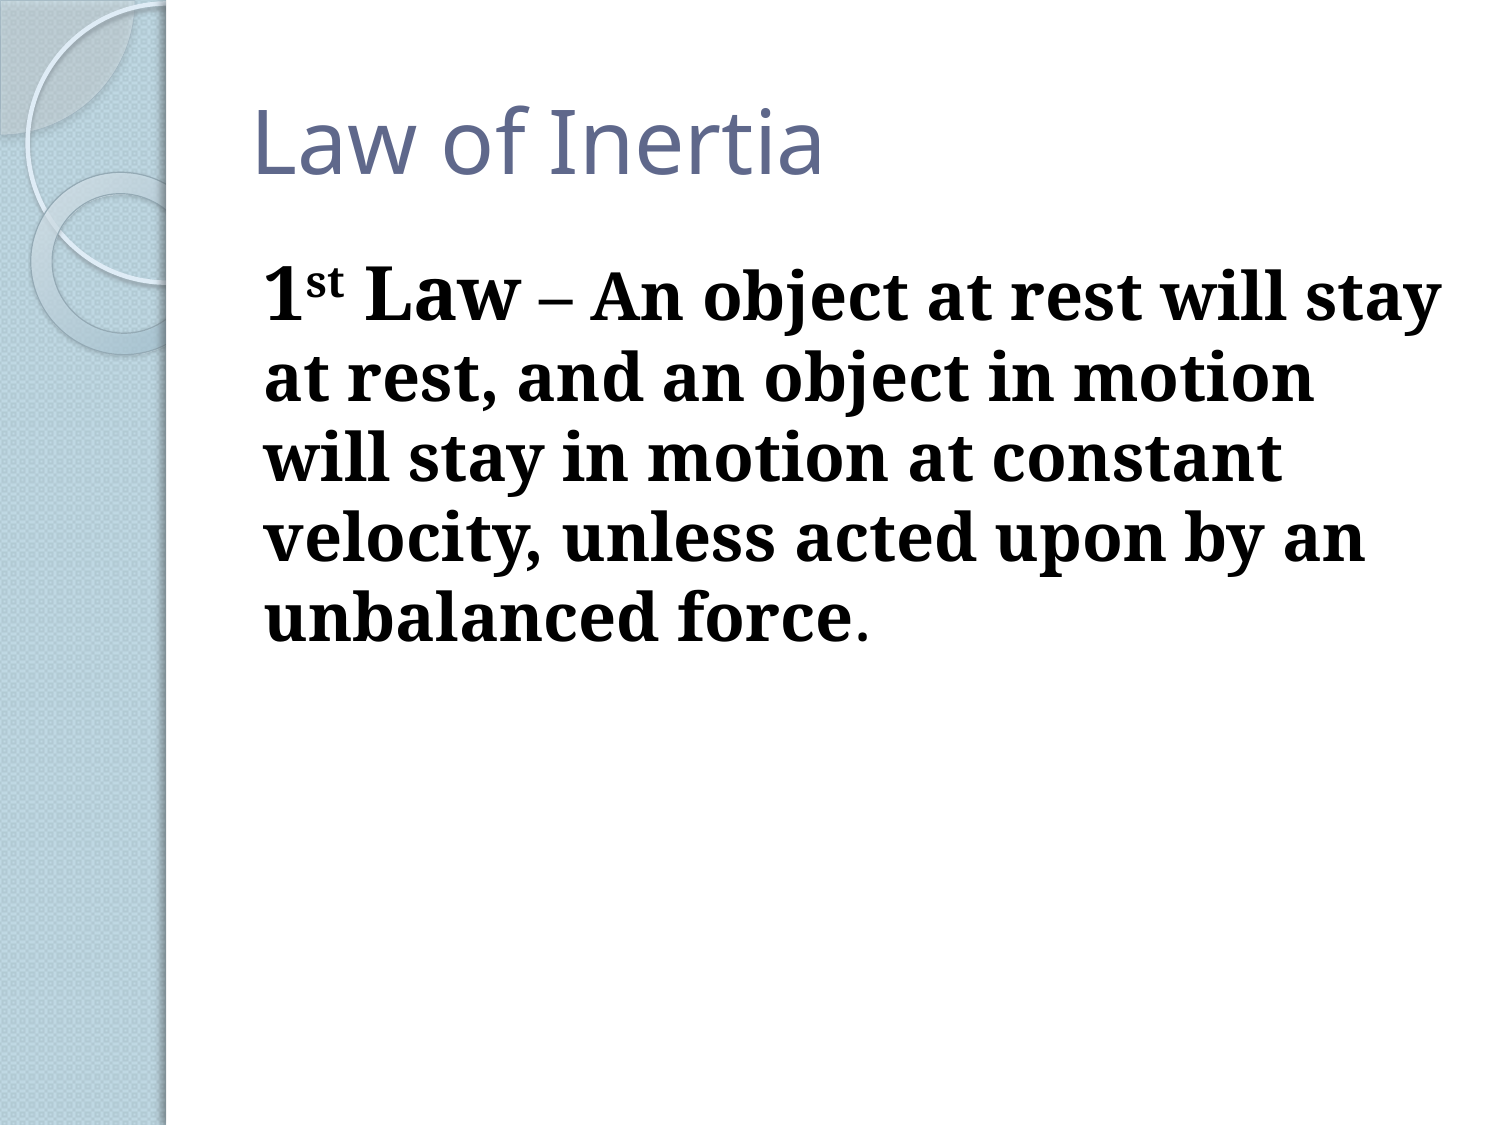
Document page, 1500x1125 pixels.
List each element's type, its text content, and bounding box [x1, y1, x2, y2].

title Law of Inertia [235, 45, 1466, 233]
list 1st Law – An object at rest will stay at rest, and an object in motion will stay in motion at constant velocity, unless acted upon by an unbalanced force. [235, 237, 1466, 698]
